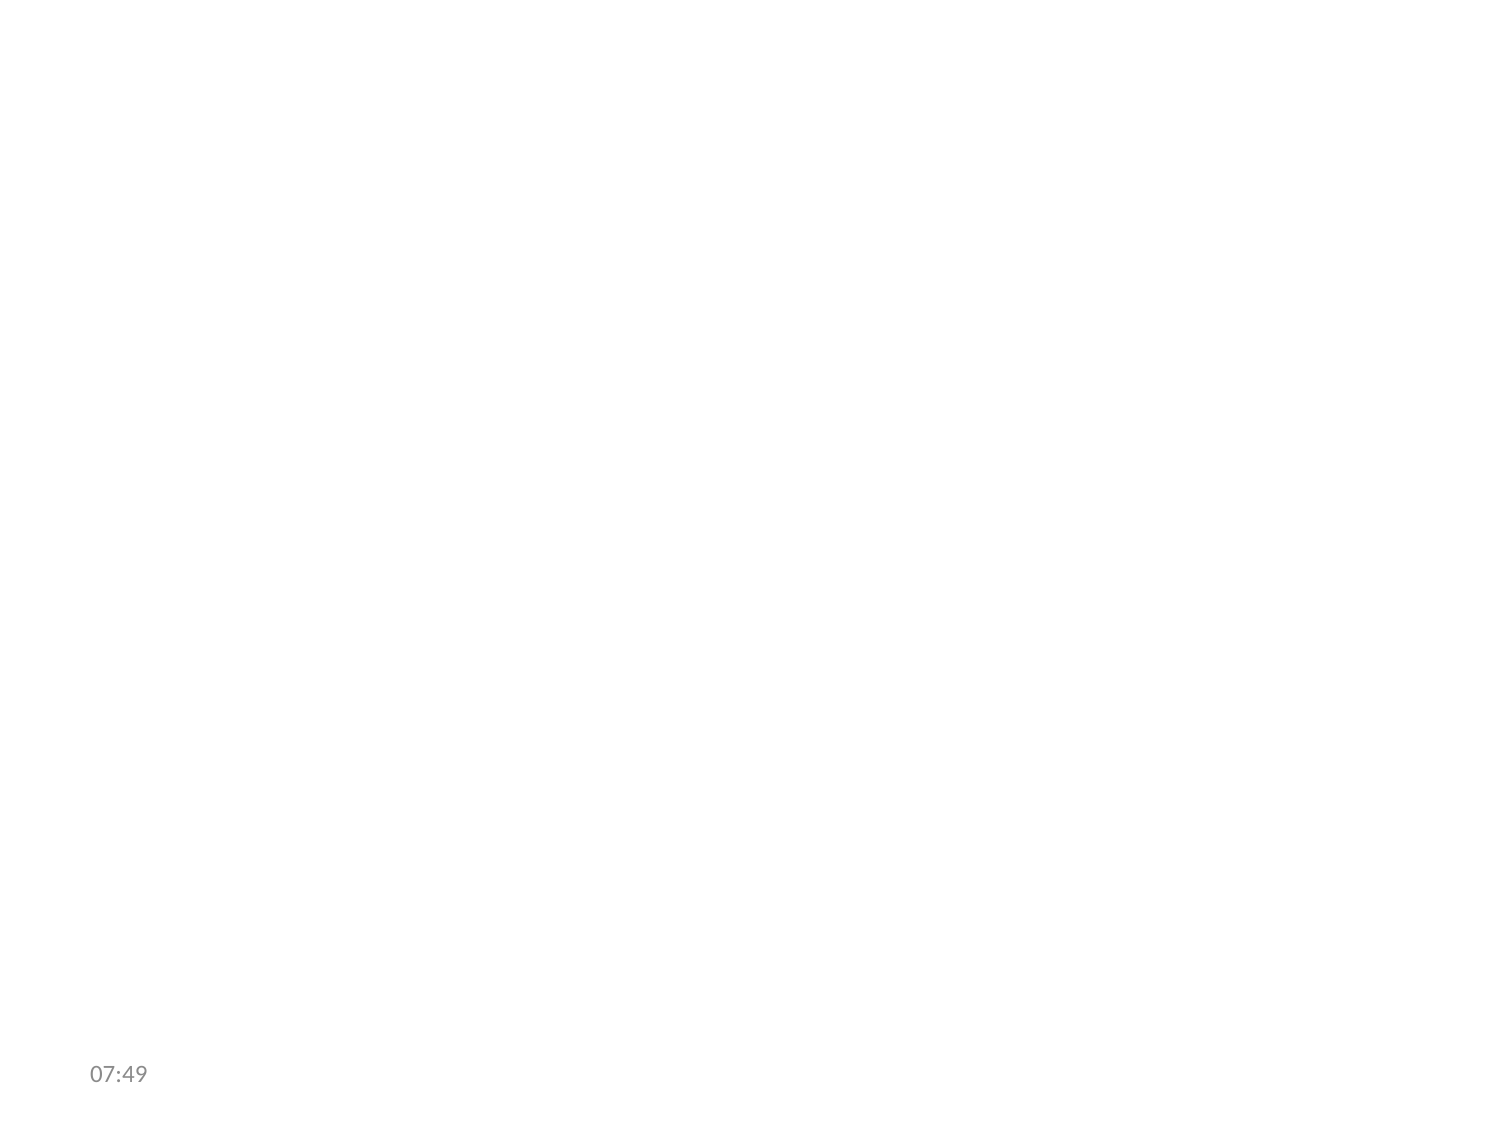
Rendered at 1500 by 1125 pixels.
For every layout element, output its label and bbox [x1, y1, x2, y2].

slide_number [75, 1042, 425, 1103]
